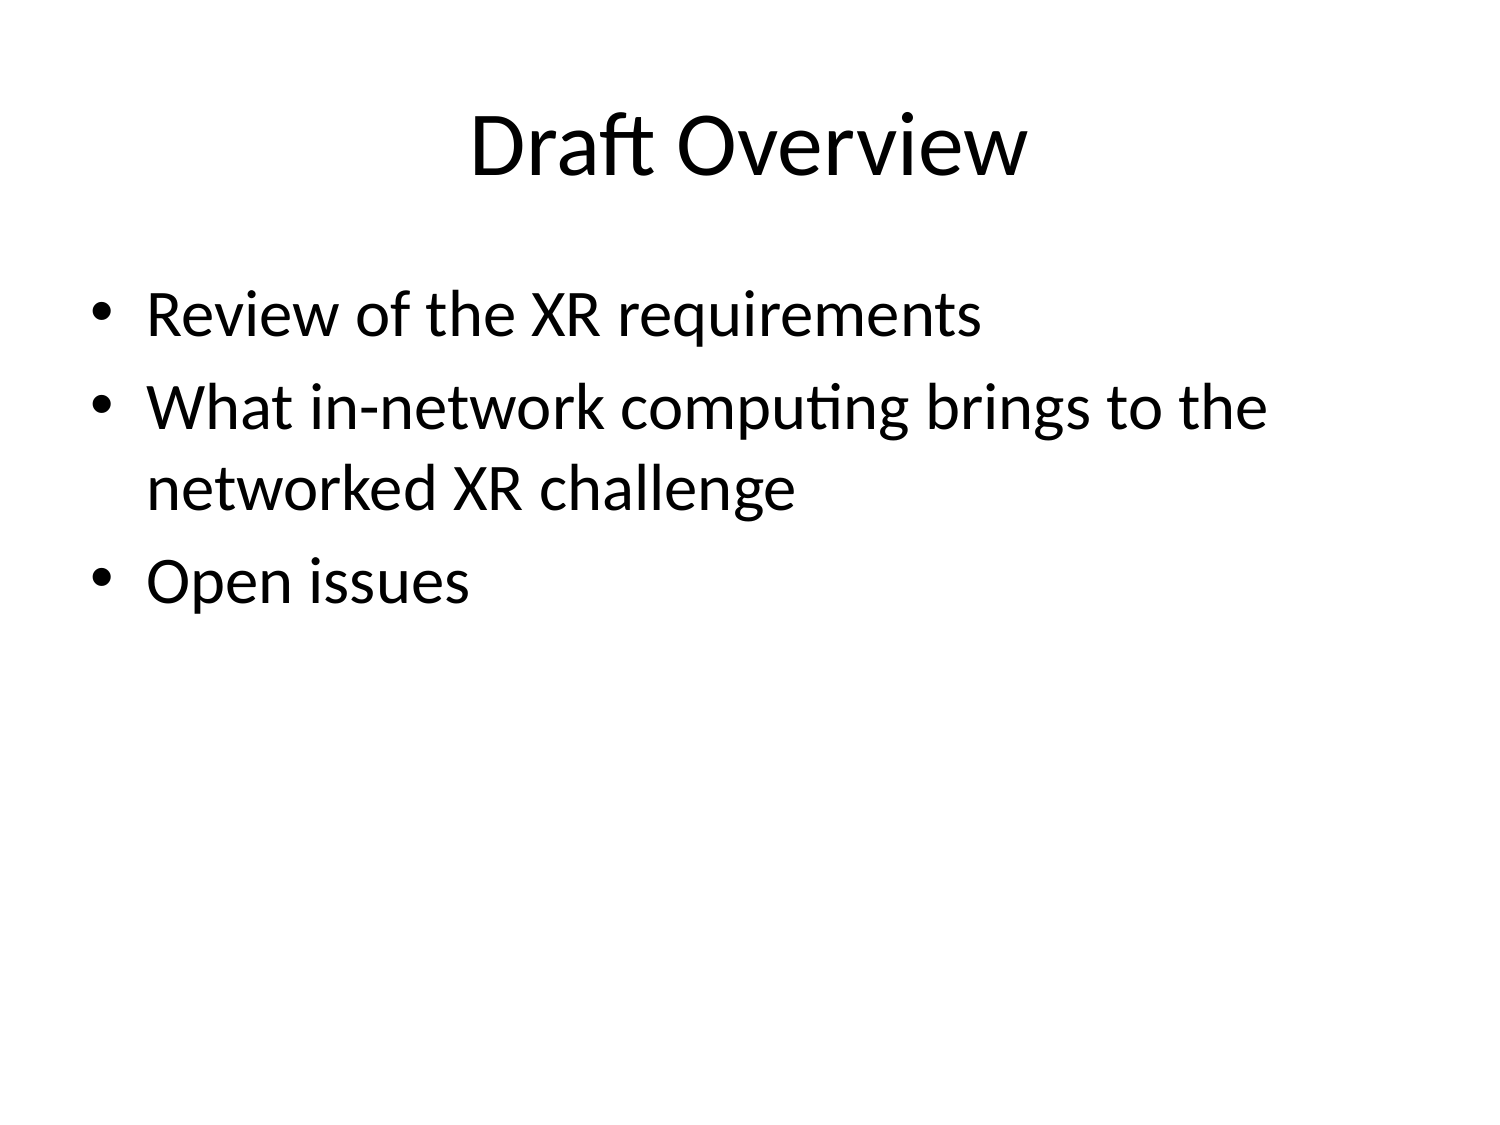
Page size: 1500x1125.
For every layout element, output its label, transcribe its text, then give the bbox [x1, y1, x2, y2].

list Review of the XR requirements What in-network computing brings to the networked XR challenge Open issues [75, 262, 1425, 1005]
title Draft Overview [75, 45, 1425, 233]
